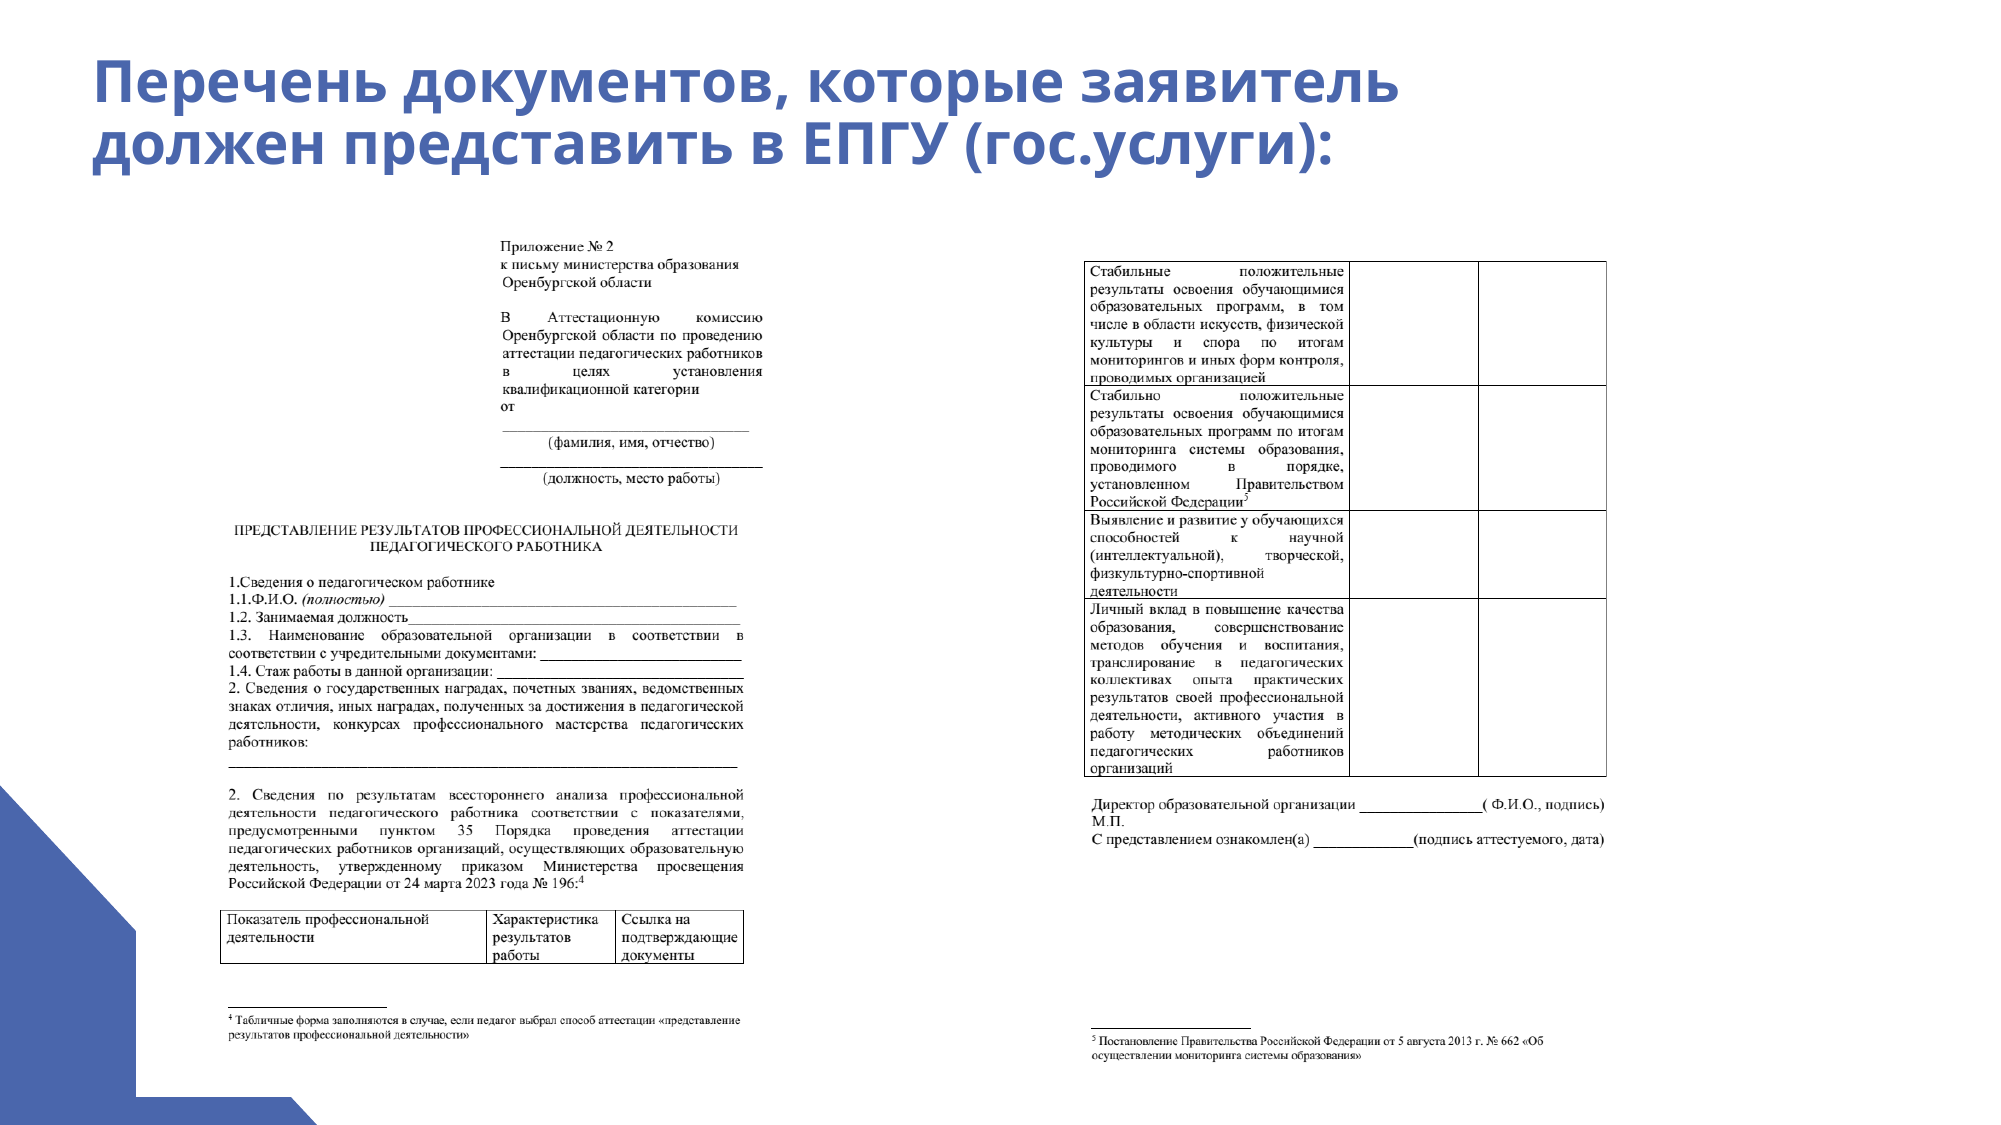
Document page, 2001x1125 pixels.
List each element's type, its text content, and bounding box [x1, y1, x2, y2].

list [999, 200, 1647, 1121]
picture [136, 175, 783, 1097]
title Перечень документов, которые заявитель должен представить в ЕПГУ (гос.услуги): [77, 28, 1639, 201]
